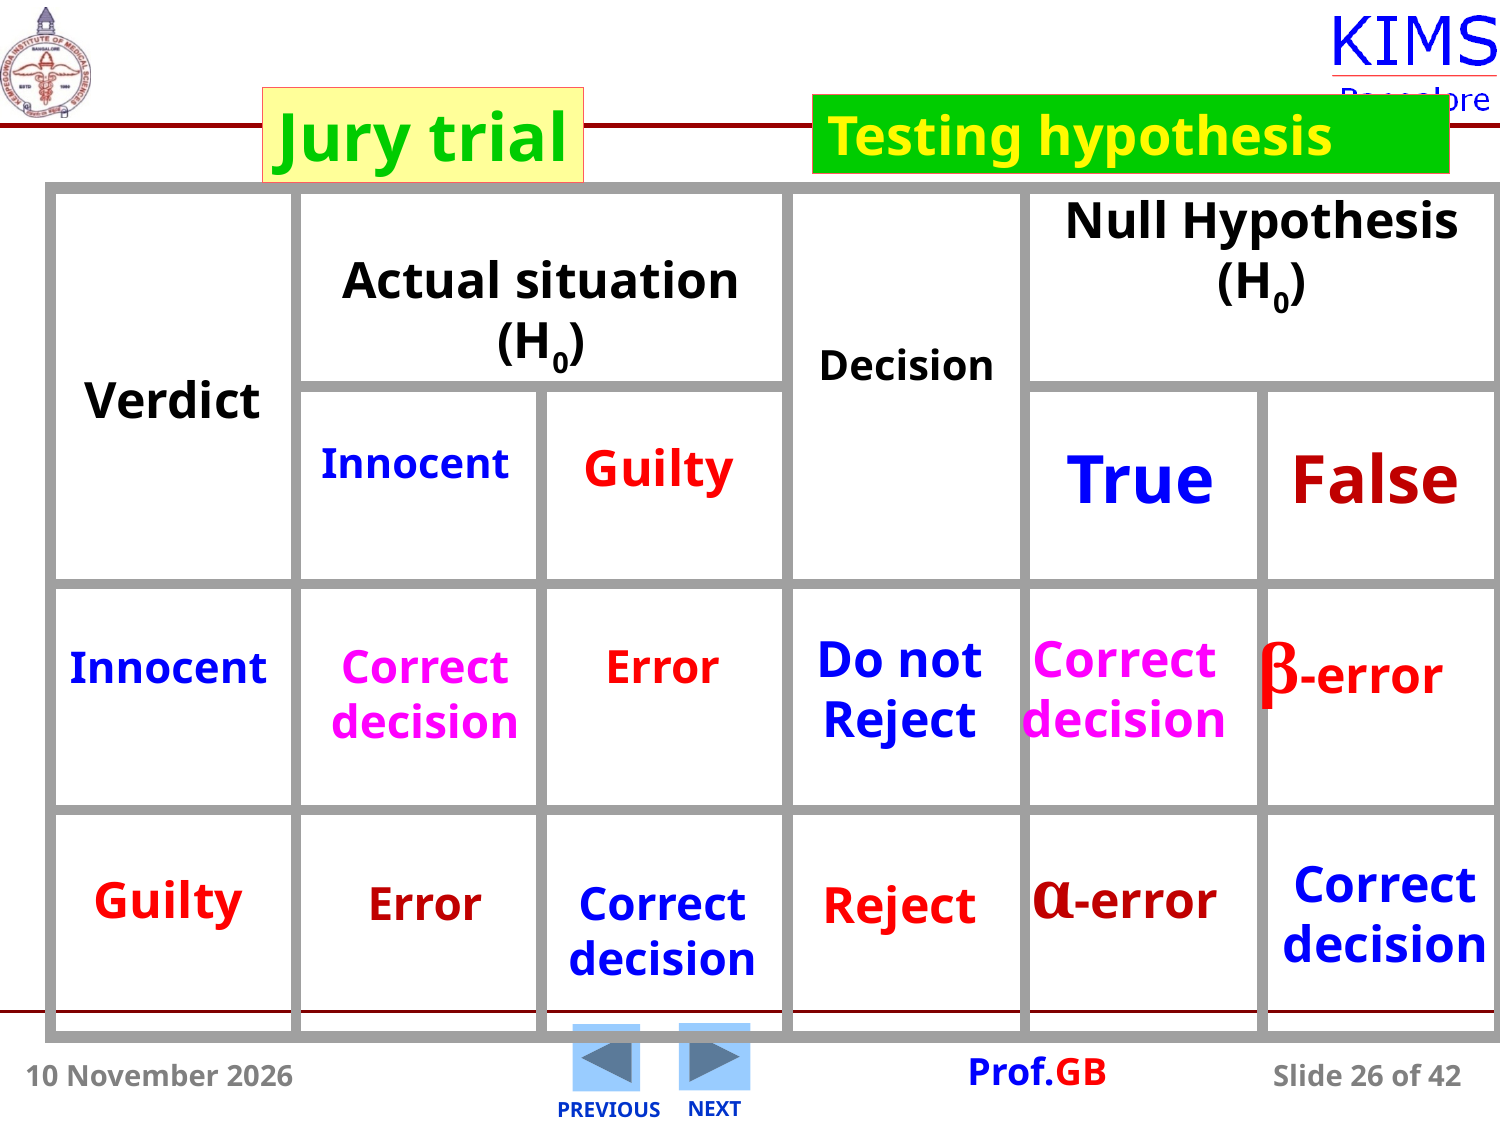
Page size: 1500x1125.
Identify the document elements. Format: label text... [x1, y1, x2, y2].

picture [0, 7, 91, 118]
picture [1330, 12, 1500, 118]
text_box Jury trial [262, 87, 584, 183]
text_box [49, 187, 785, 1038]
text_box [787, 187, 1500, 1038]
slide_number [10, 1051, 396, 1103]
text_box Testing hypothesis [812, 94, 1450, 174]
